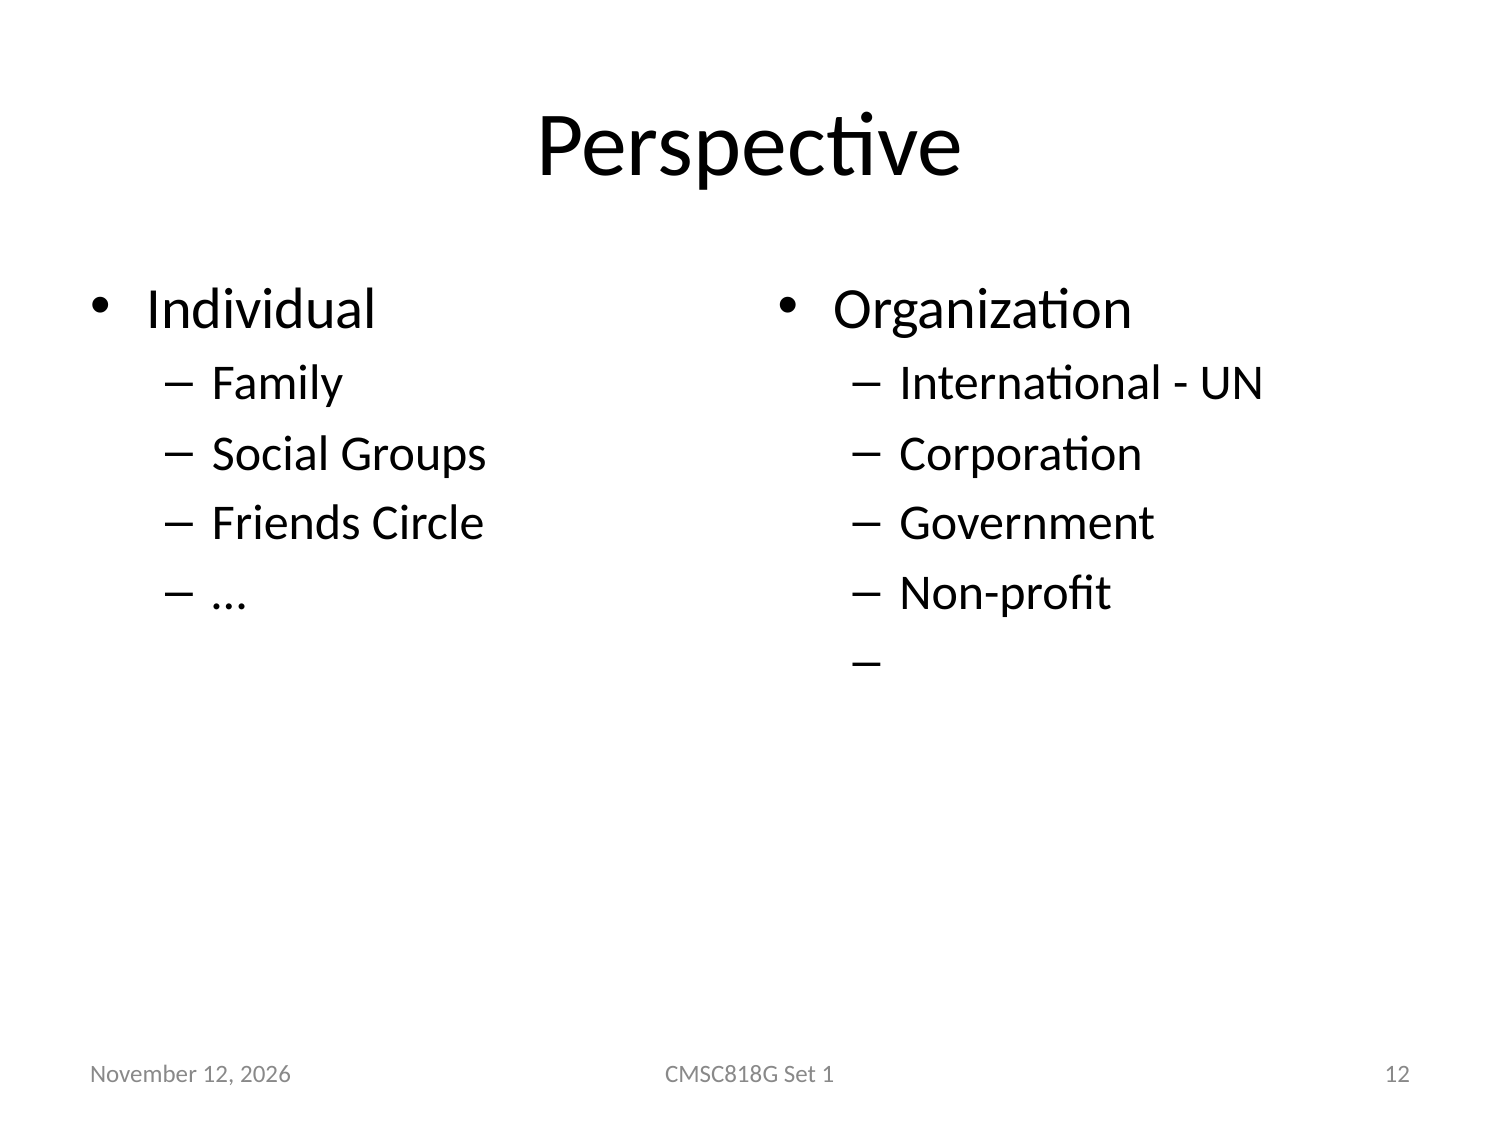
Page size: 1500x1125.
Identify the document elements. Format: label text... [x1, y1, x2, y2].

list Individual Family Social Groups Friends Circle … [75, 262, 738, 1005]
slide_number 12 [1074, 1042, 1425, 1103]
title Perspective [75, 45, 1425, 233]
list Organization International - UN Corporation Government Non-profit [762, 262, 1425, 1005]
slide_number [75, 1042, 425, 1103]
footer CMSC818G Set 1 [512, 1042, 988, 1103]
